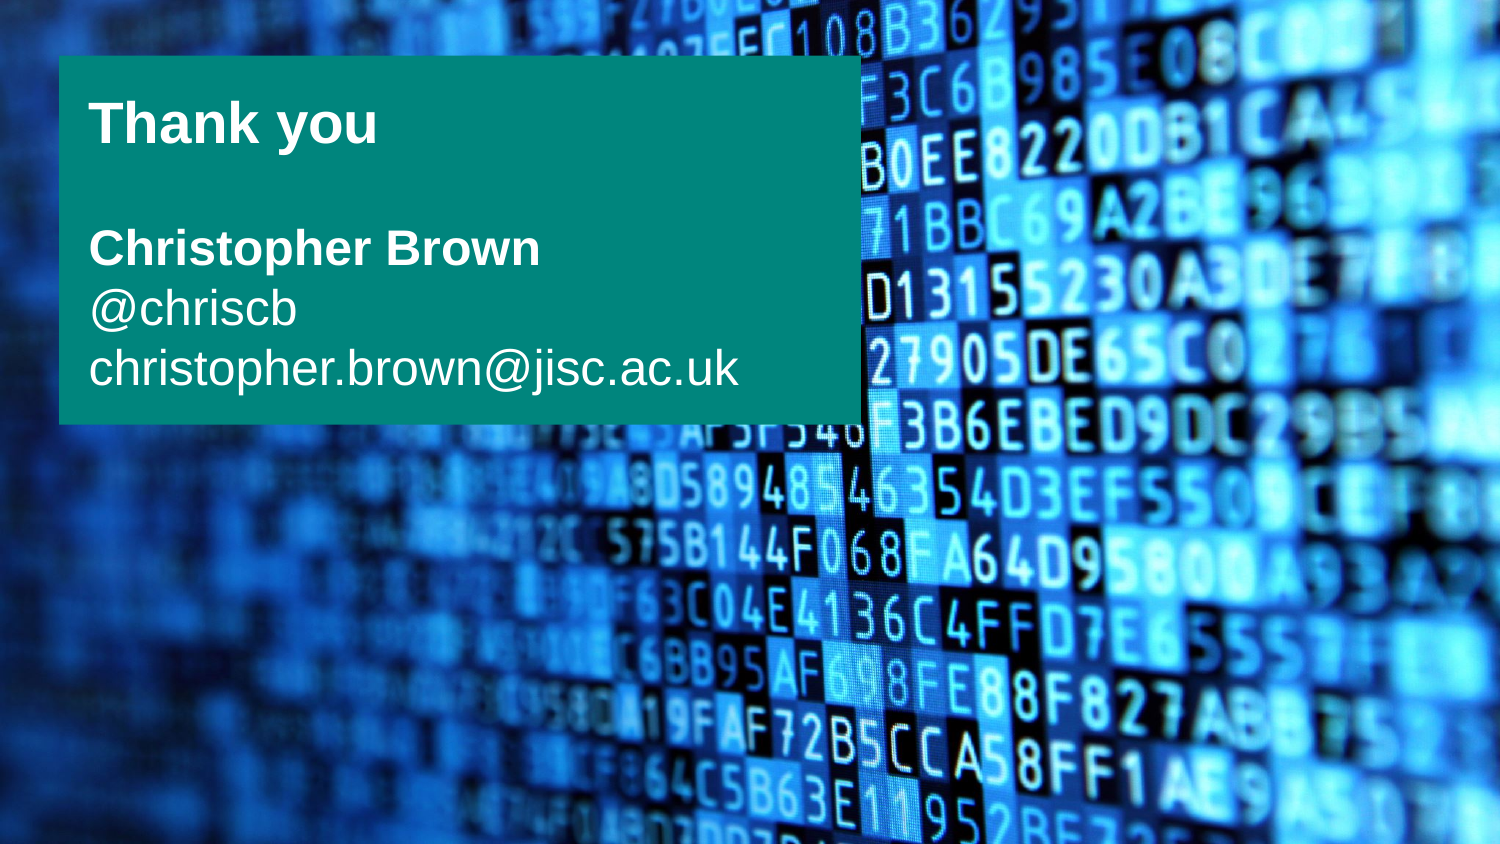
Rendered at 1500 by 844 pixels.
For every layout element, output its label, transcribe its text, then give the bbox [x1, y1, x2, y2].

text_box Thank you Christopher Brown @chriscb christopher.brown@jisc.ac.uk [59, 55, 861, 425]
picture [0, 0, 1500, 844]
